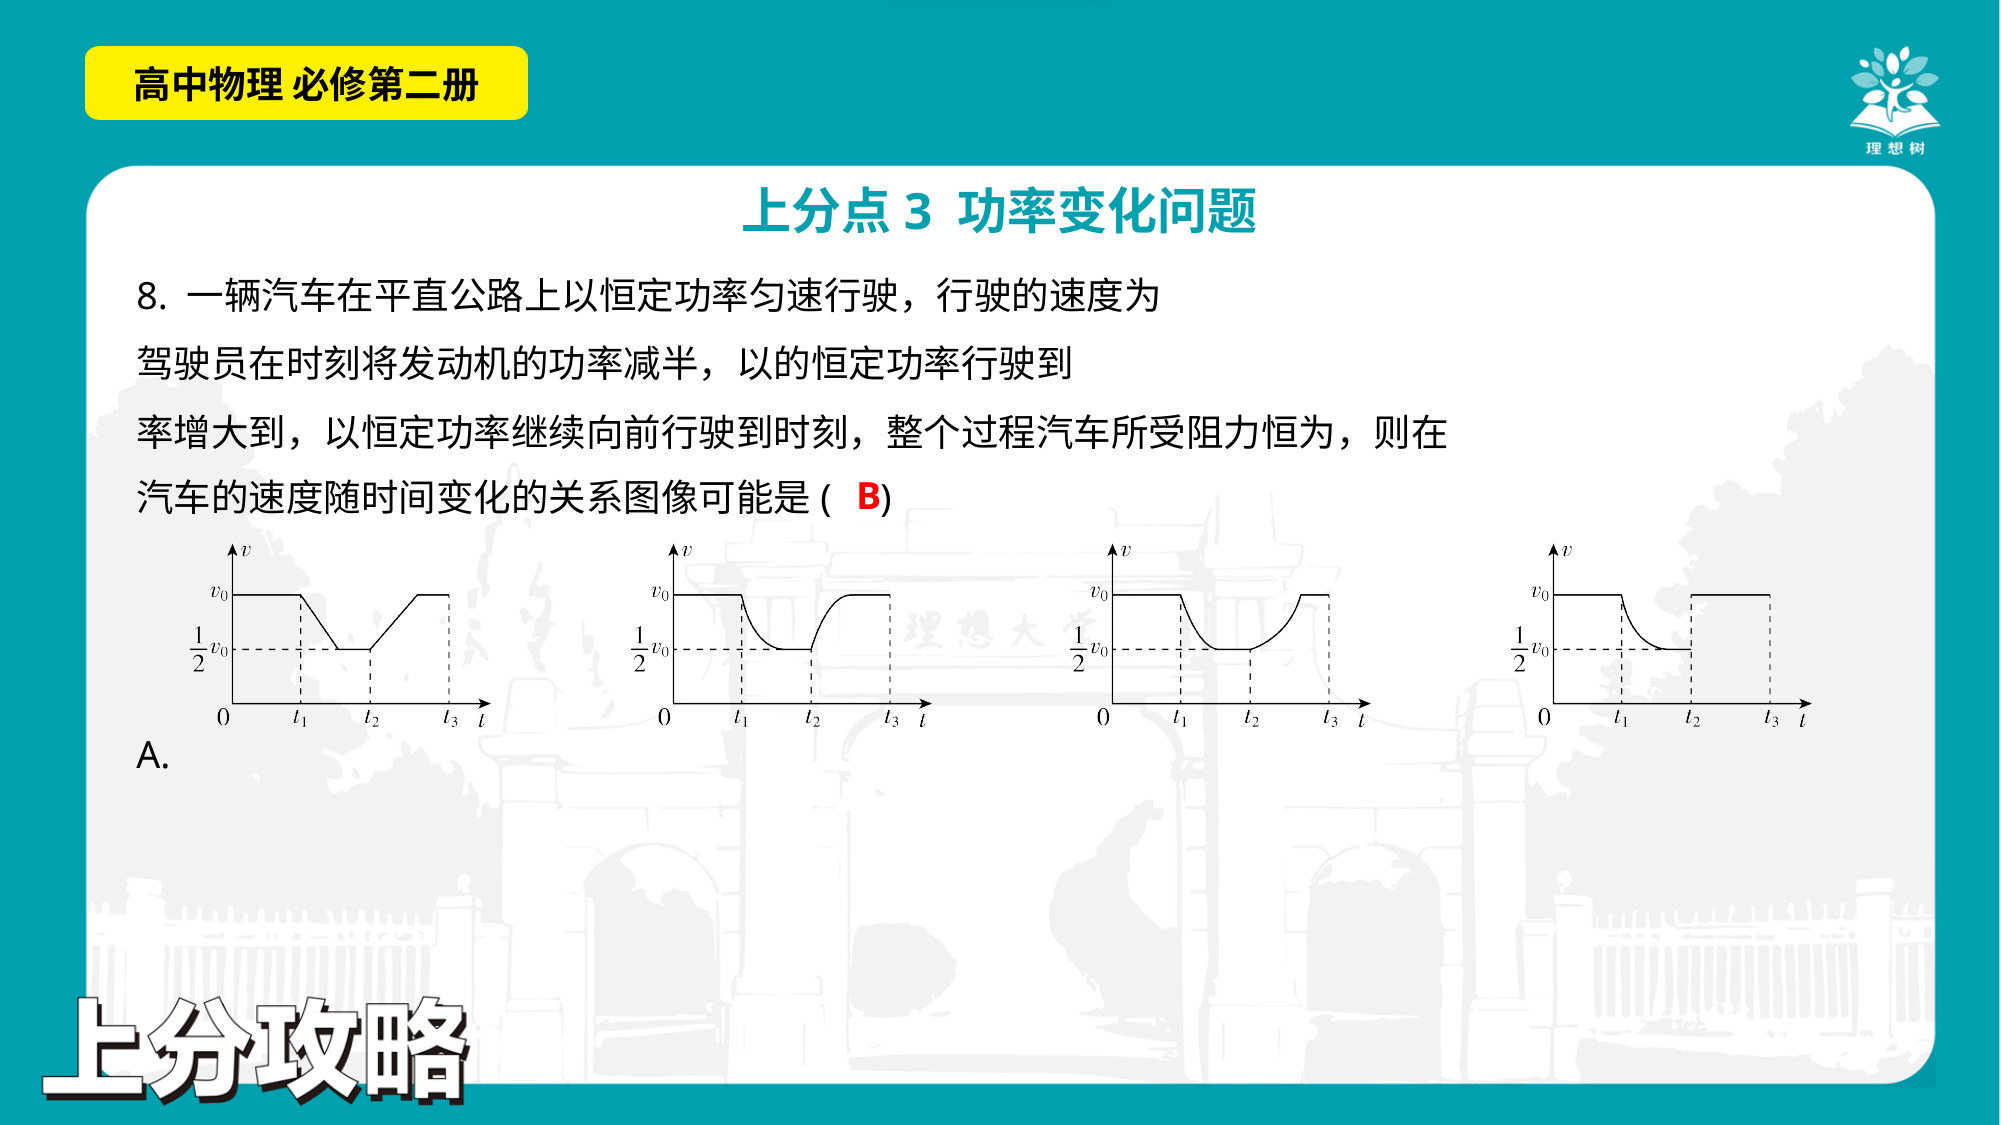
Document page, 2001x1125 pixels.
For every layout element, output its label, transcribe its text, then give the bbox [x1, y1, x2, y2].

text_box A. B. C. D. [136, 560, 1865, 767]
text_box B [841, 452, 896, 511]
picture [0, 0, 2000, 1125]
